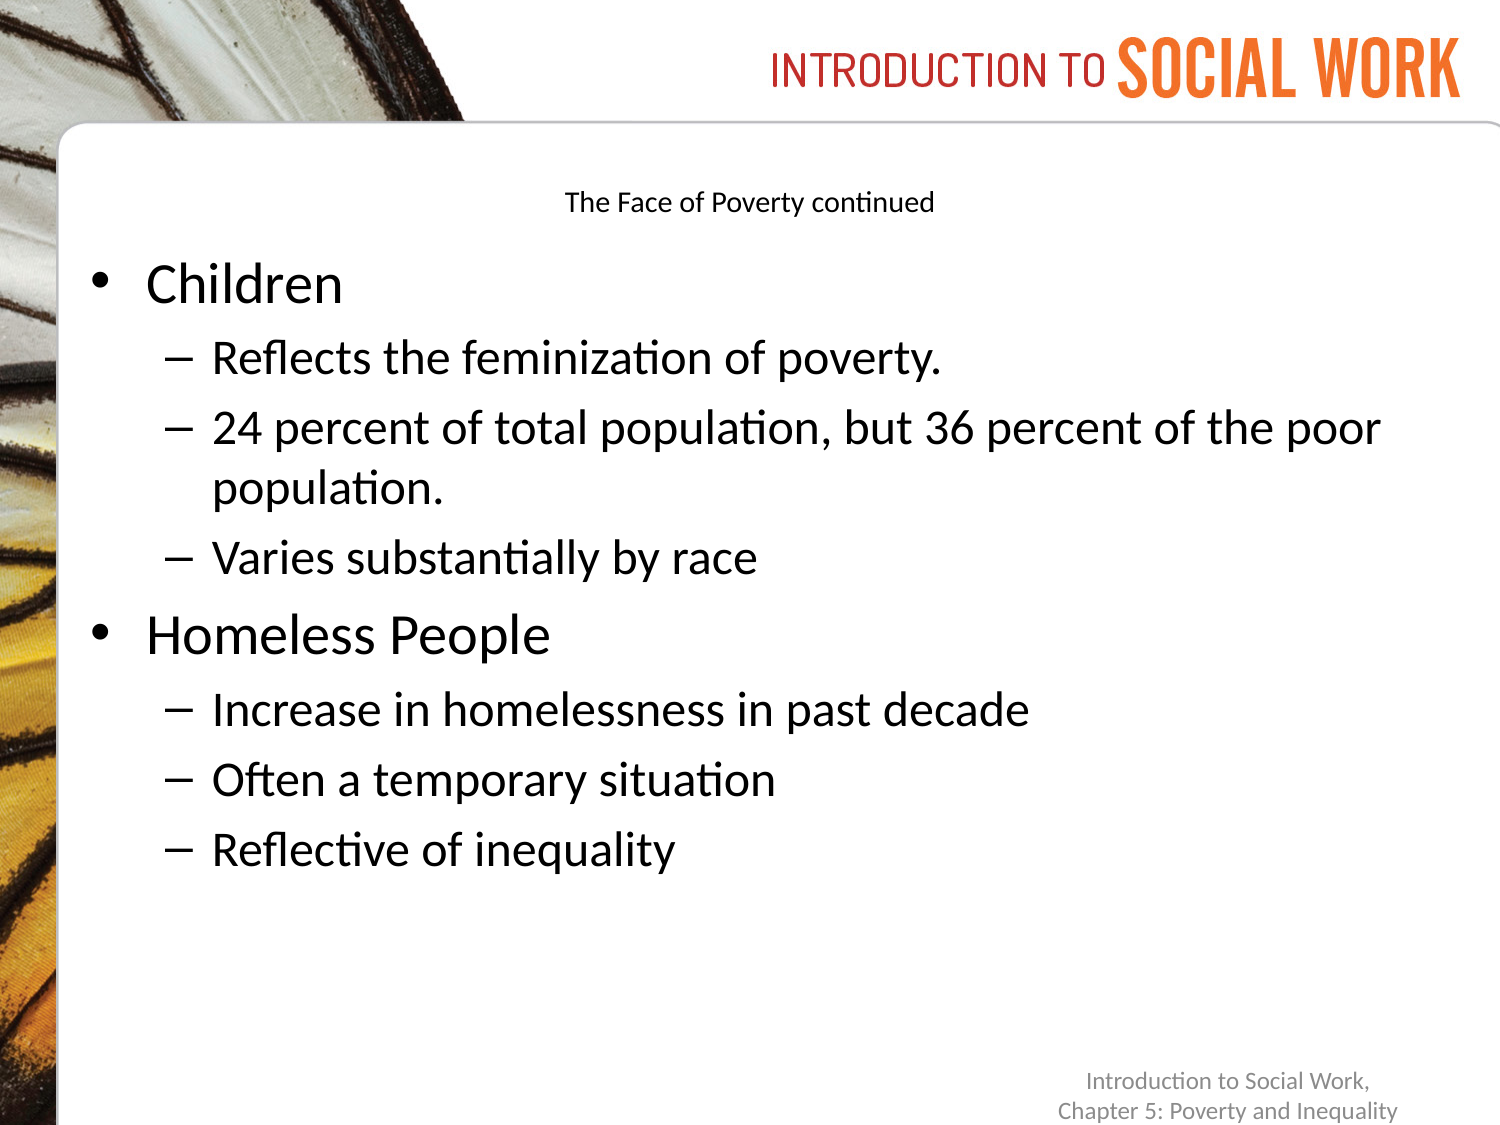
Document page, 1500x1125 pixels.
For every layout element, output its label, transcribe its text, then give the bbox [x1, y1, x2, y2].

list Children Reflects the feminization of poverty. 24 percent of total population, but 36 percent of the poor population. Varies substantially by race Homeless People Increase in homelessness in past decade Often a temporary situation Reflective of inequality [75, 237, 1500, 1050]
footer Introduction to Social Work, Chapter 5: Poverty and Inequality [987, 1065, 1475, 1125]
picture [0, 0, 1500, 1125]
title The Face of Poverty continued [75, 174, 1425, 237]
